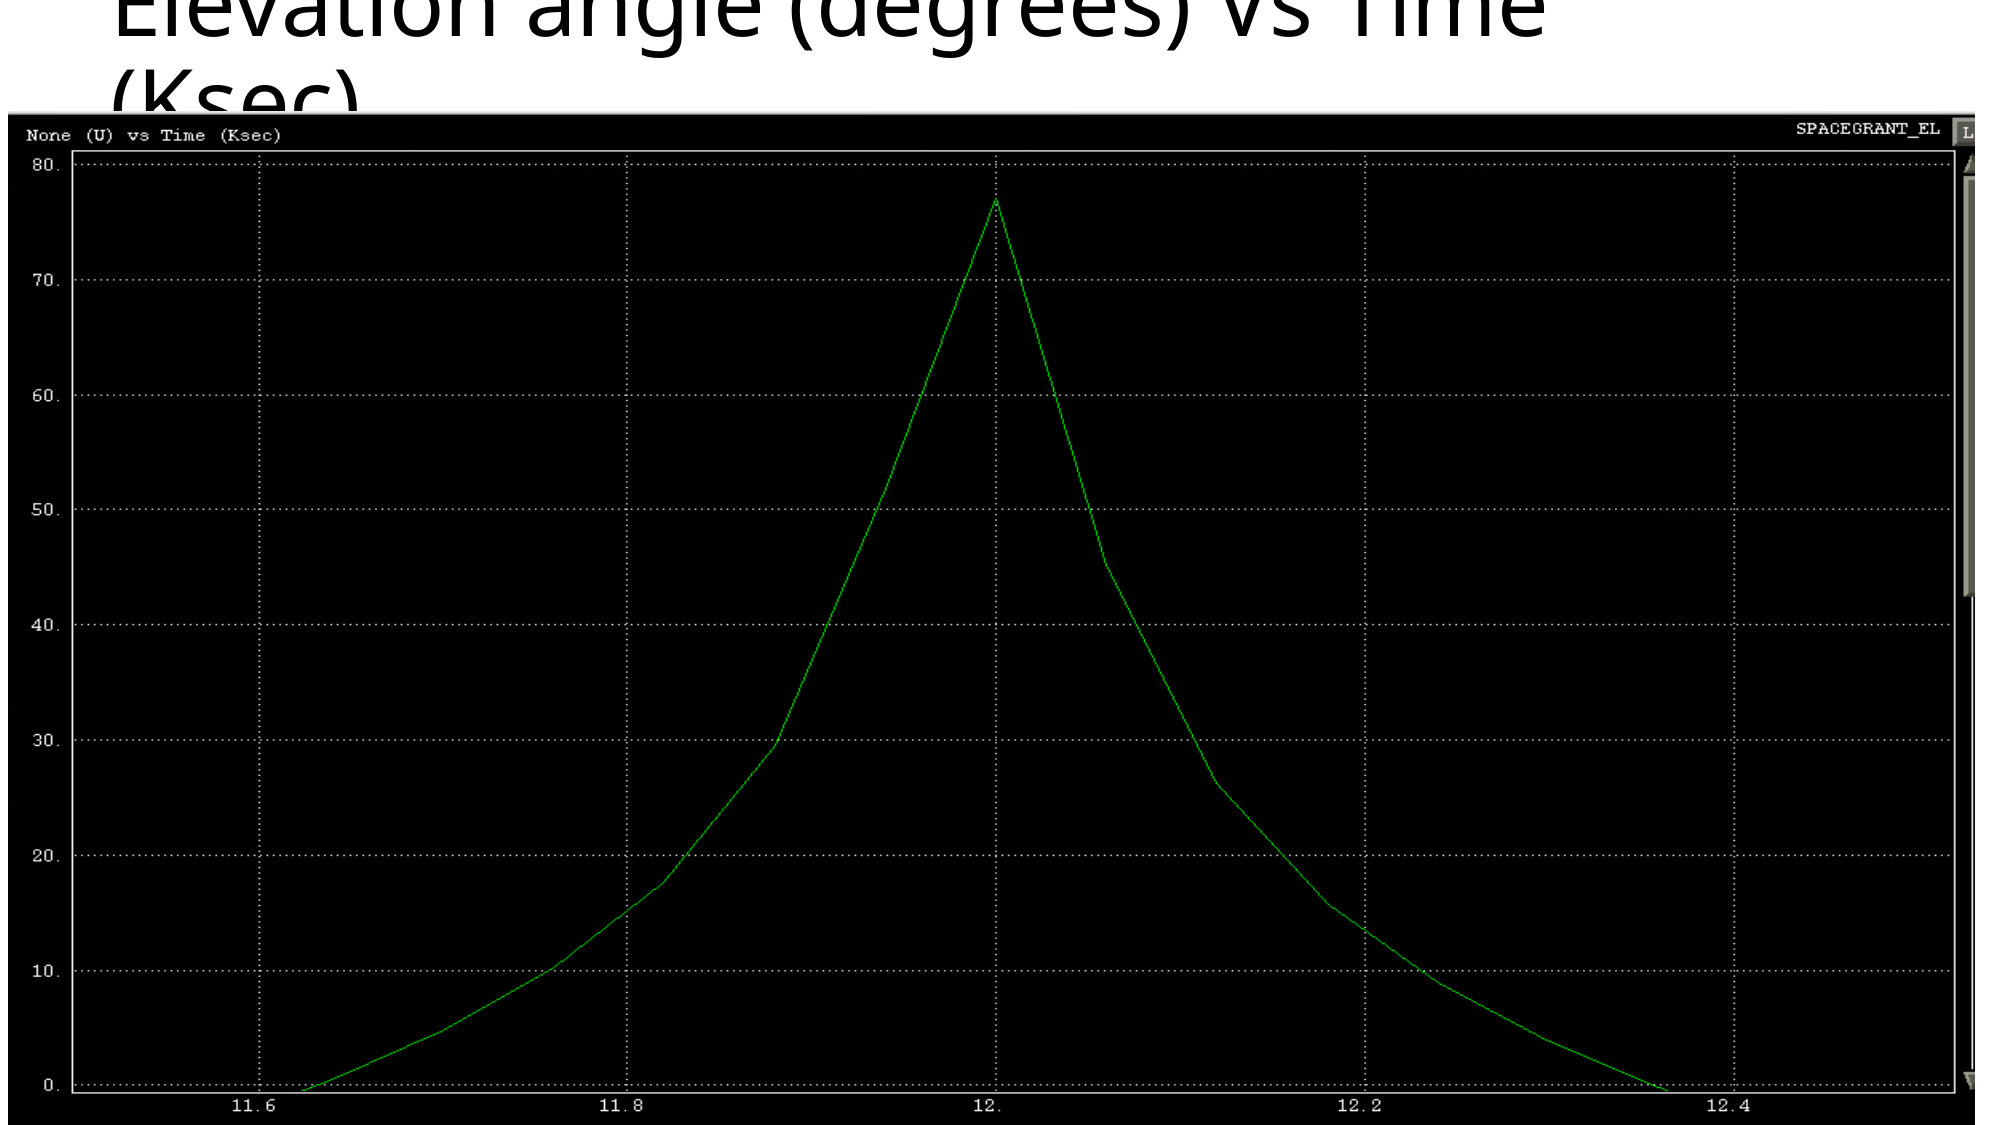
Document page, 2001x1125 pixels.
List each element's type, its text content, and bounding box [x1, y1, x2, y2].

picture [8, 111, 1975, 1125]
title Elevation angle (degrees) Vs Time (Ksec) [95, 0, 1820, 111]
